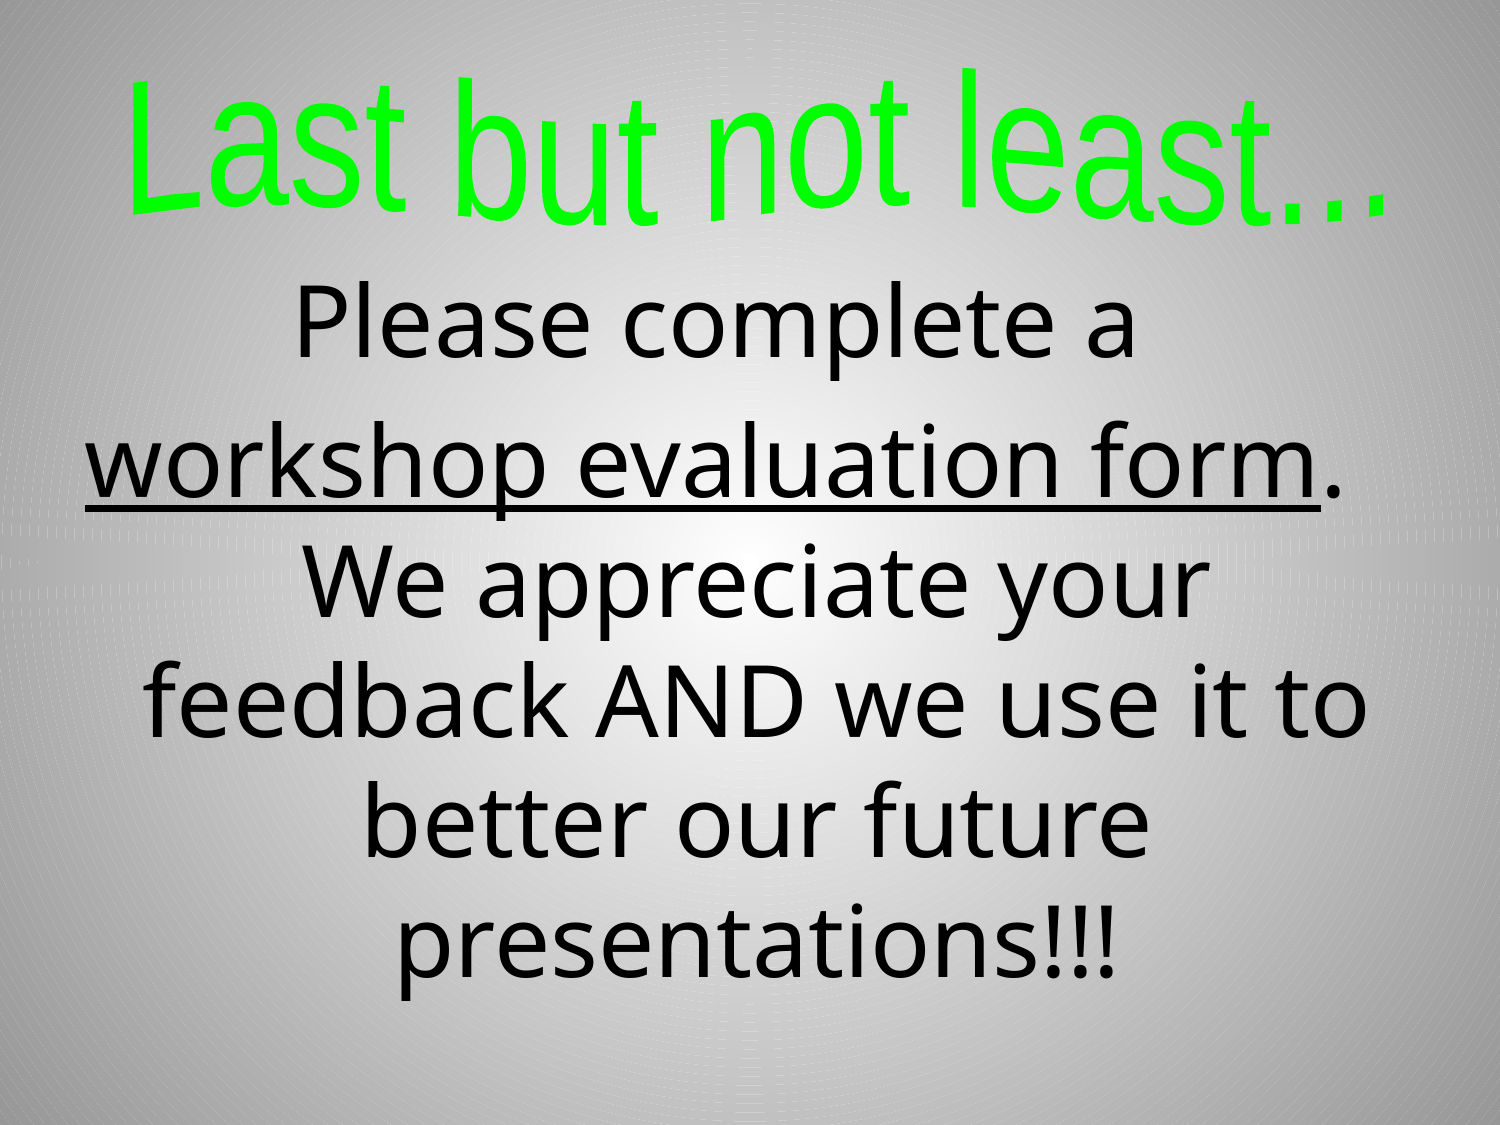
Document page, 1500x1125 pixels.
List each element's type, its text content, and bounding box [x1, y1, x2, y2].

list Please complete a workshop evaluation form. We appreciate your feedback AND we use it to better our future presentations!!! [12, 249, 1447, 1076]
